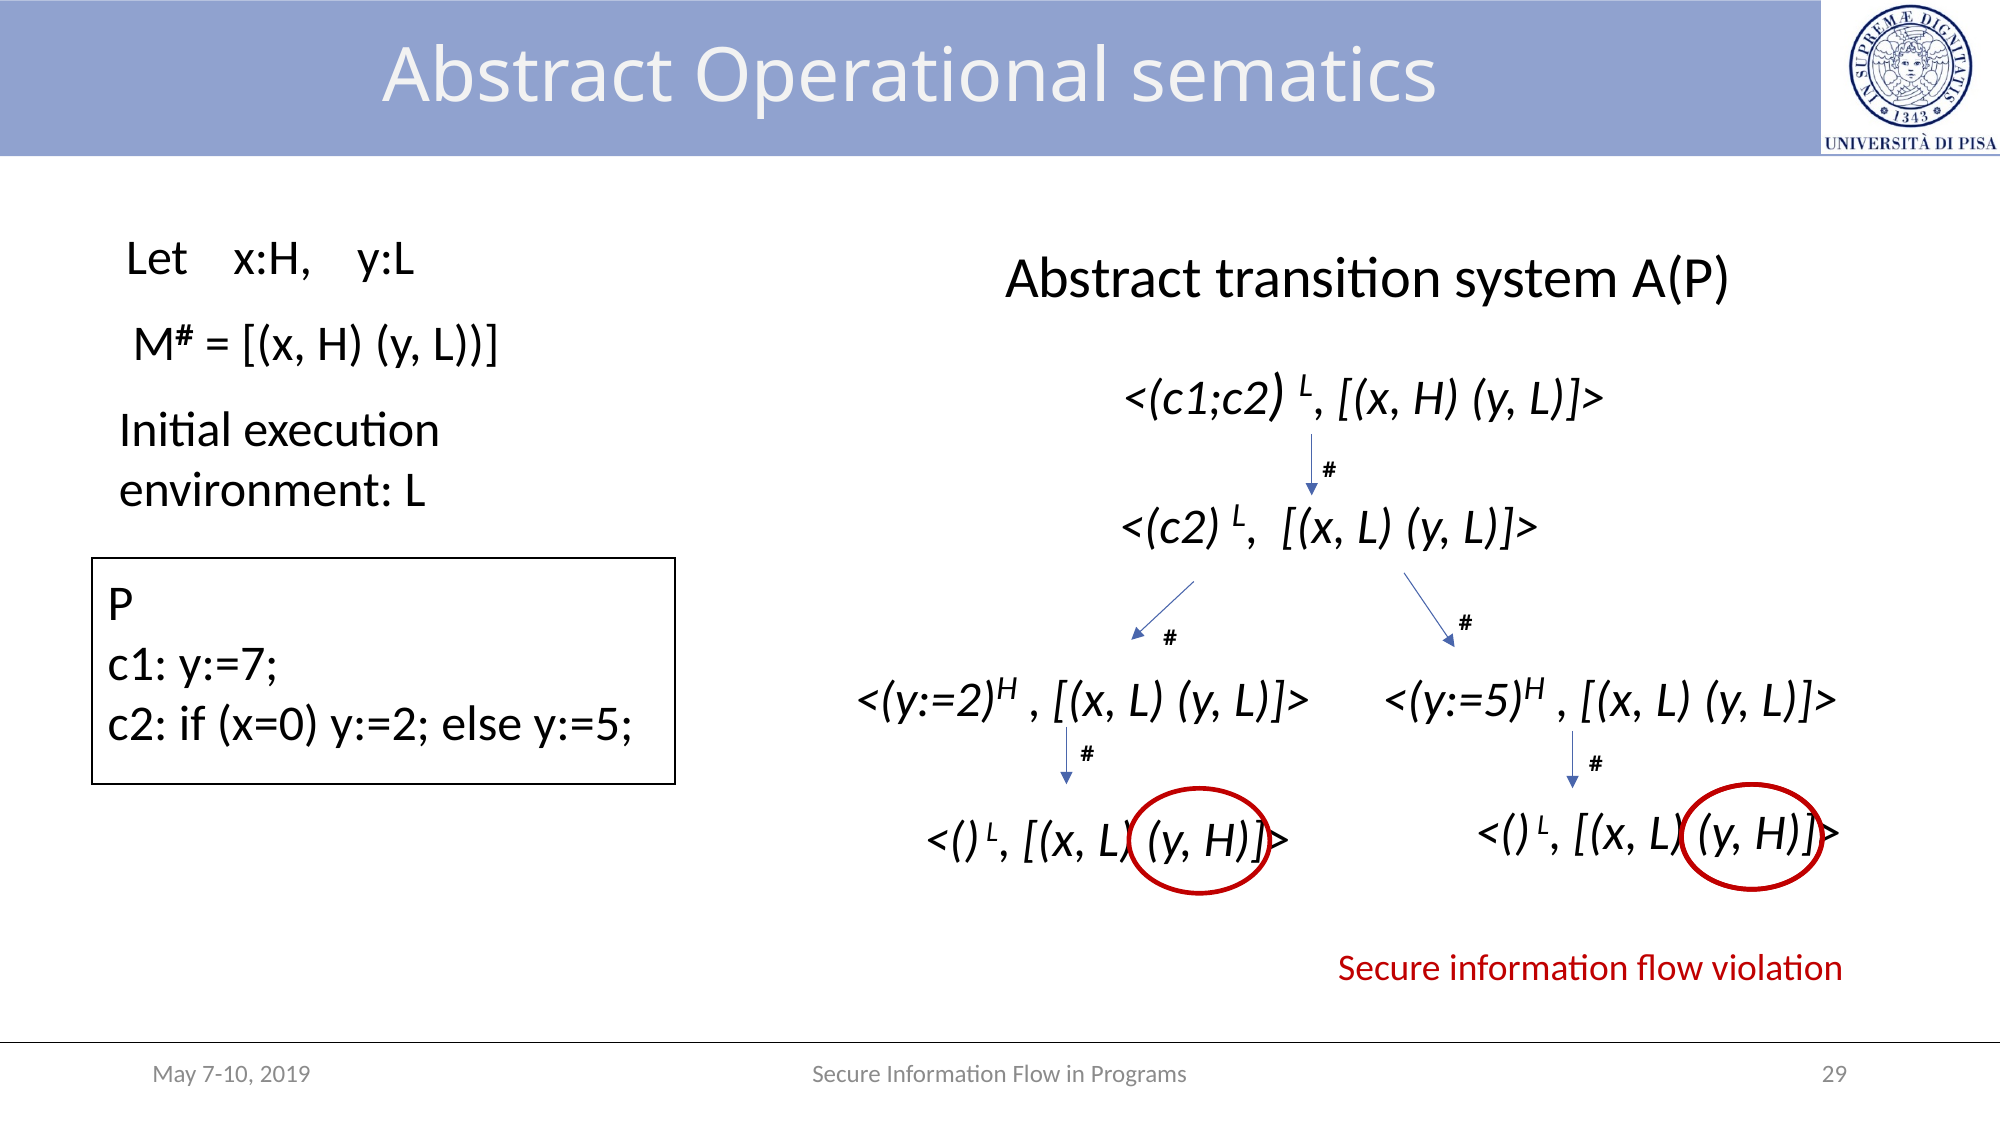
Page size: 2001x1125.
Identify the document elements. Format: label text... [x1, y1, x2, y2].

text_box Let x:H, y:L [111, 217, 441, 292]
picture [1822, 0, 2000, 154]
text_box [91, 557, 676, 785]
text_box Secure information flow violation [1323, 935, 1859, 996]
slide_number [137, 1042, 588, 1103]
footer Secure Information Flow in Programs [662, 1042, 1338, 1103]
title Abstract Operational sematics [0, 0, 1822, 154]
text_box Initial execution environment: L [103, 388, 467, 524]
text_box M# = [(x, H) (y, L))] [117, 303, 516, 379]
slide_number 29 [1412, 1042, 1863, 1103]
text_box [836, 231, 1863, 894]
